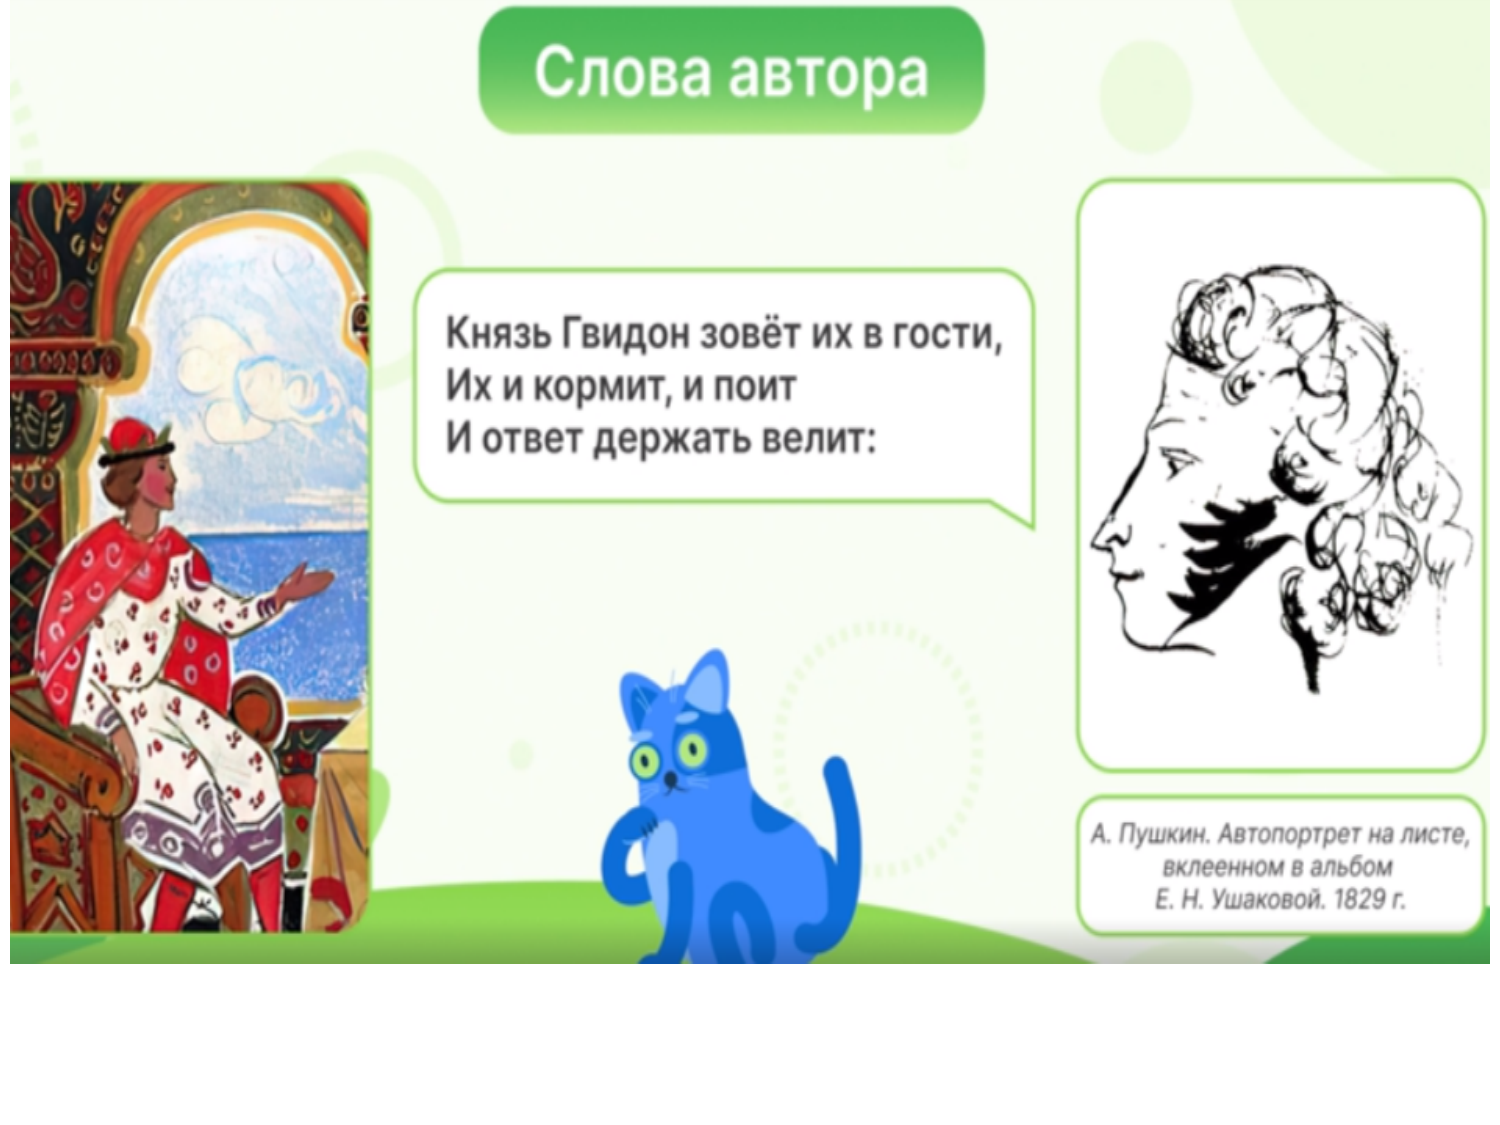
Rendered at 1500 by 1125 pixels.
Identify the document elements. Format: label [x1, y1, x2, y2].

picture [9, 0, 1490, 964]
